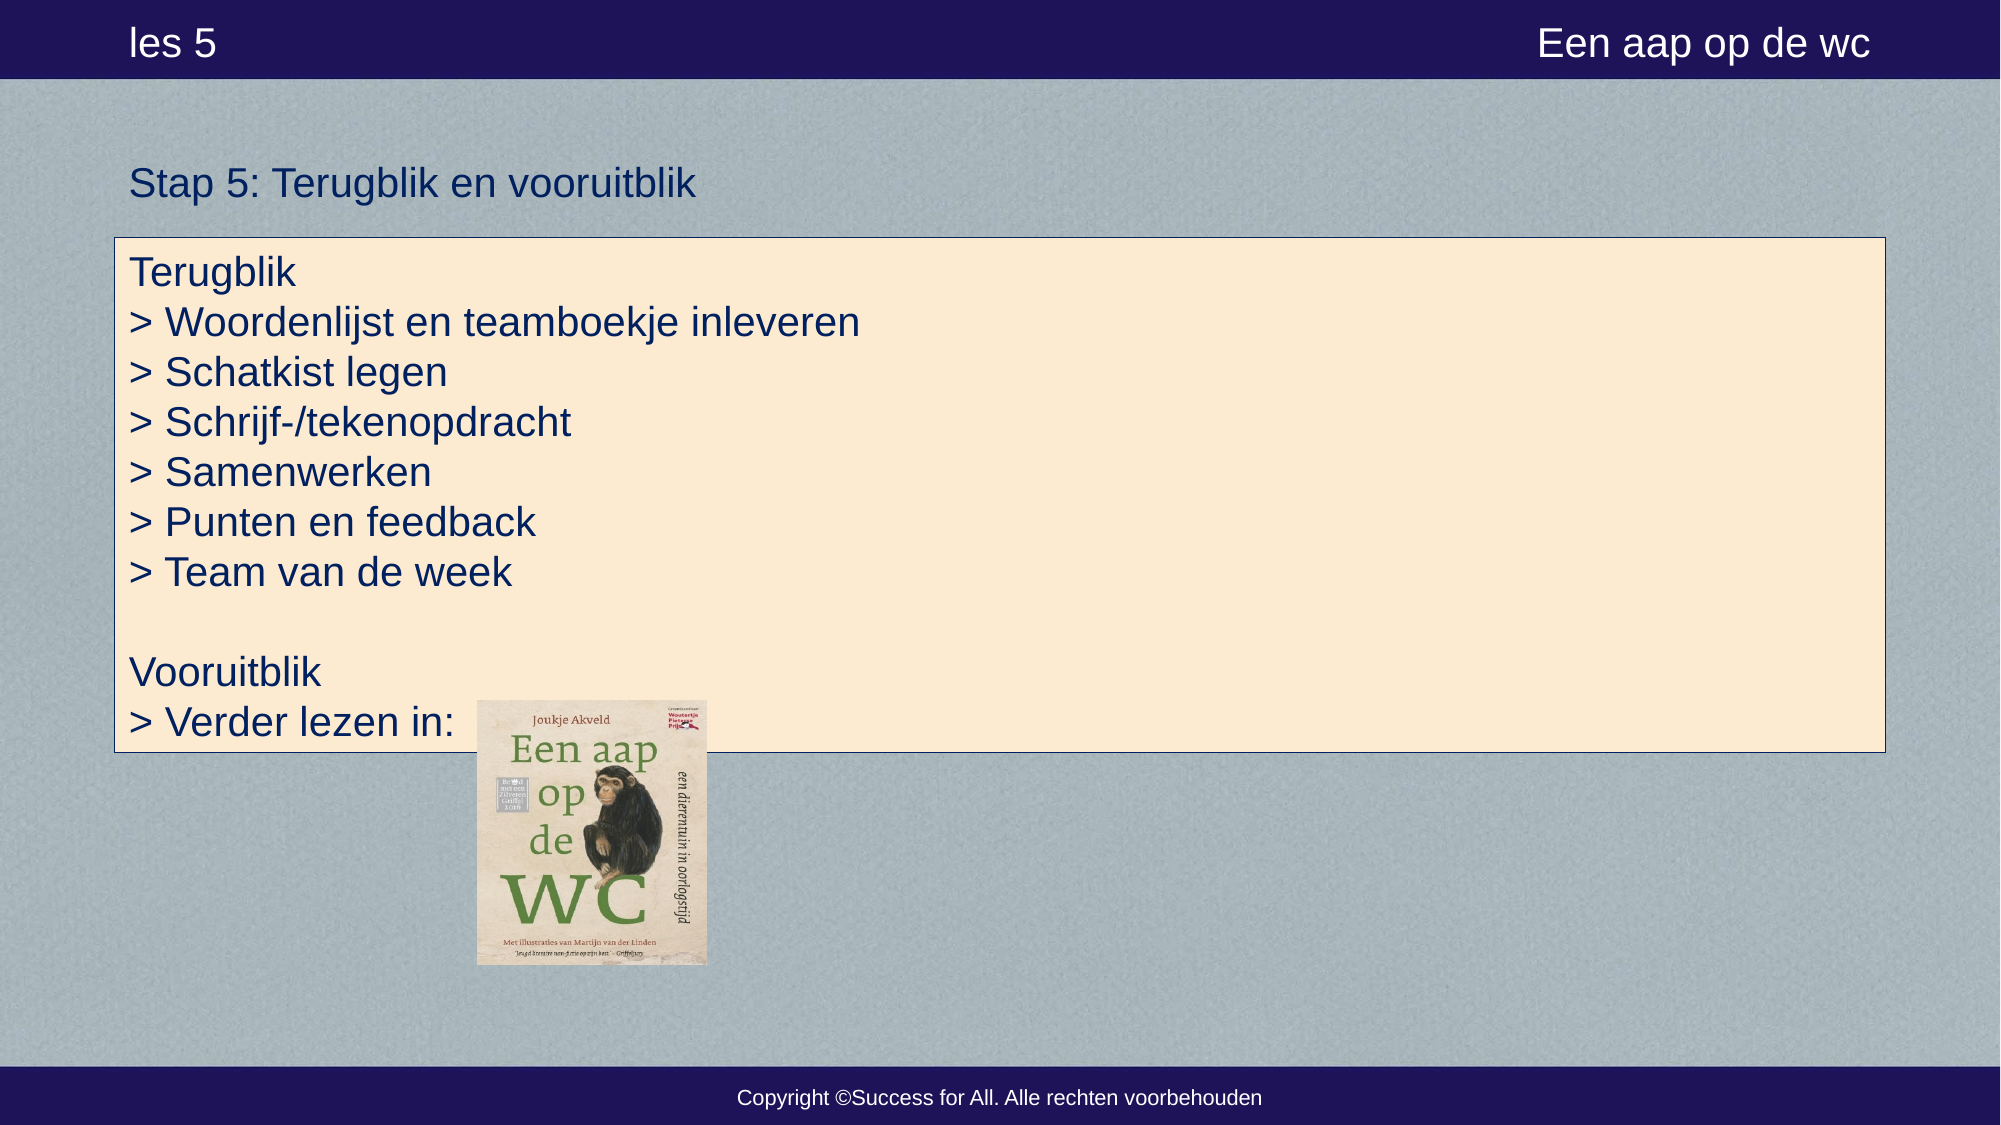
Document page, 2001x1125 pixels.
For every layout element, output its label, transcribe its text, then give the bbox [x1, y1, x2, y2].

text_box Een aap op de wc [999, 8, 1886, 73]
text_box Terugblik > Woordenlijst en teamboekje inleveren > Schatkist legen > Schrijf-/tekenopdracht > Samenwerken > Punten en feedback > Team van de week Vooruitblik > Verder lezen in: [114, 237, 1886, 753]
picture [0, 0, 2001, 1125]
text_box Copyright ©Success for All. Alle rechten voorbehouden [0, 1076, 2000, 1125]
text_box les 5 [114, 8, 354, 73]
text_box Stap 5: Terugblik en vooruitblik [113, 148, 1635, 214]
